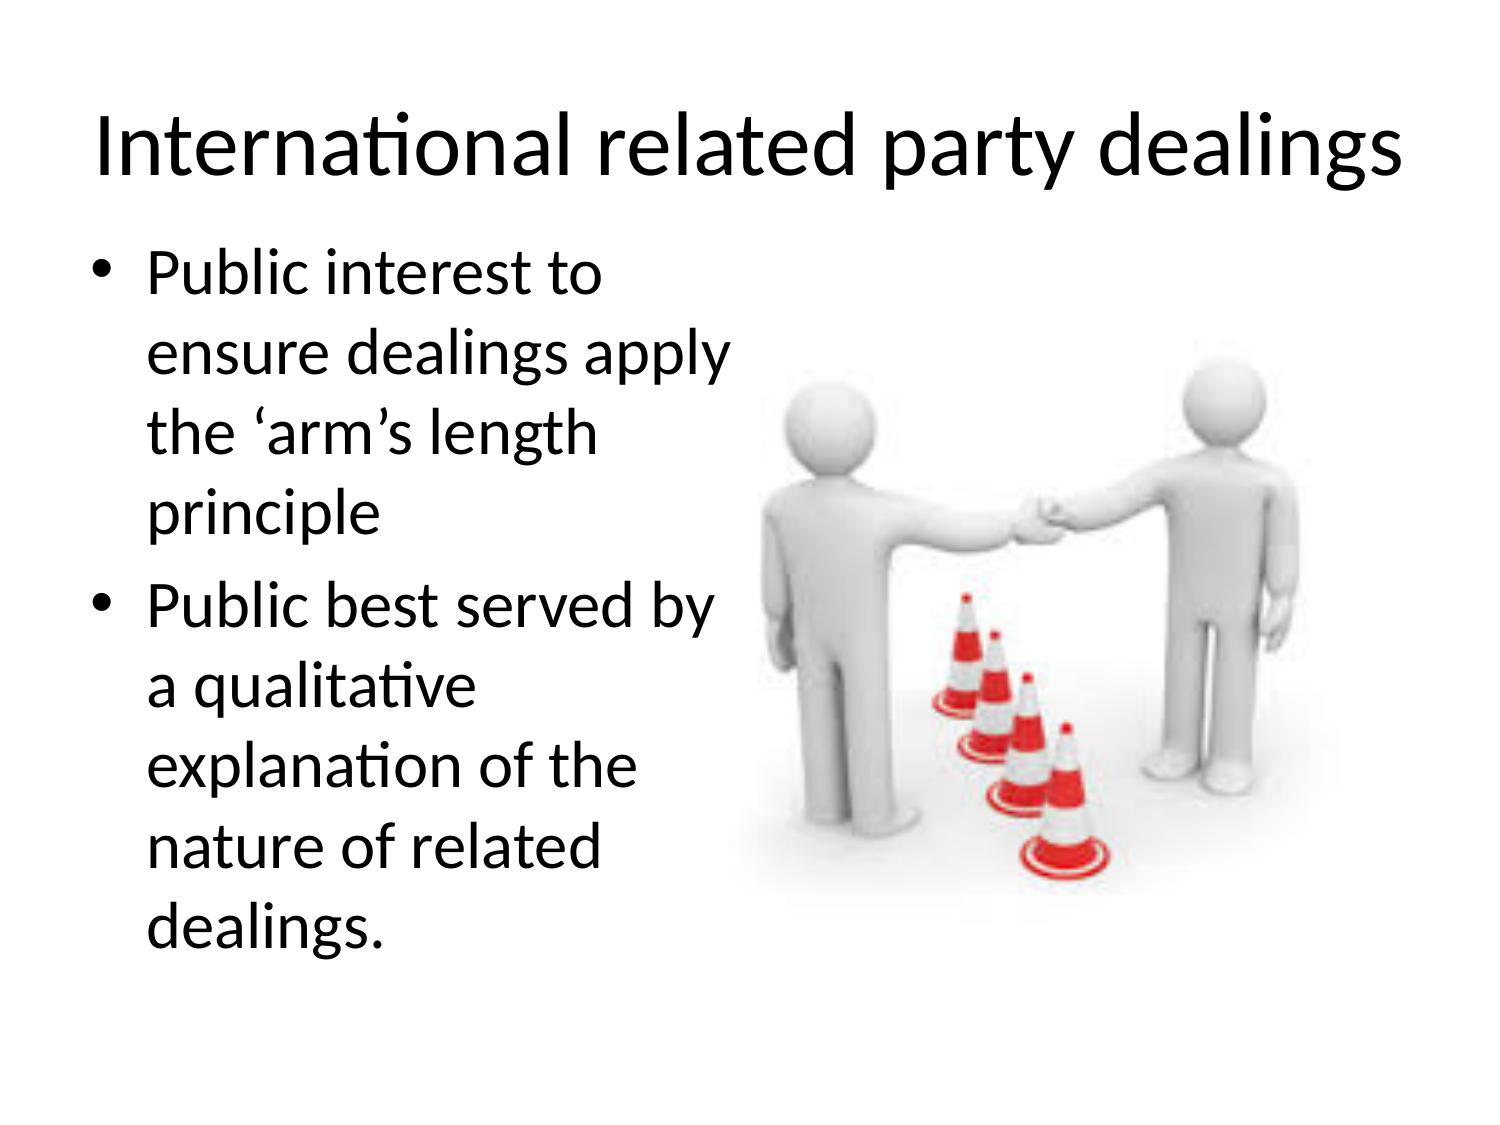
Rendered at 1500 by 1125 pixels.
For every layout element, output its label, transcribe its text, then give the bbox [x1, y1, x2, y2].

list Public interest to ensure dealings apply the ‘arm’s length principle Public best served by a qualitative explanation of the nature of related dealings. [75, 219, 750, 1107]
title International related party dealings [75, 45, 1425, 233]
picture [554, 255, 1498, 965]
